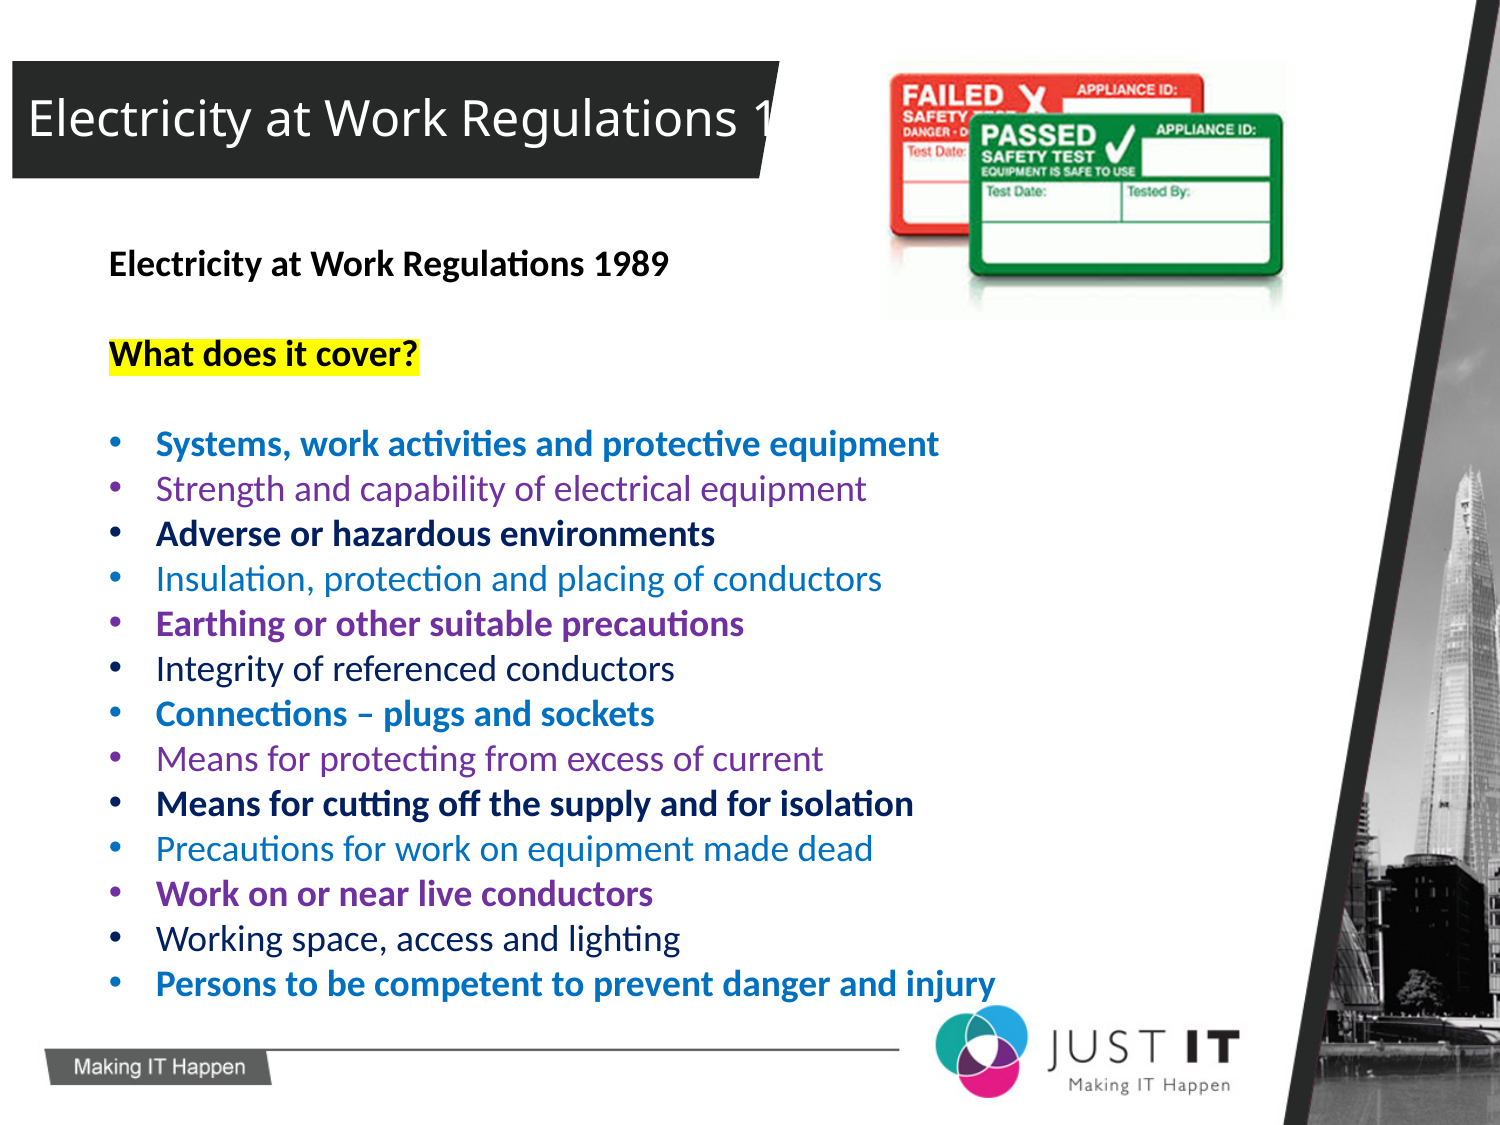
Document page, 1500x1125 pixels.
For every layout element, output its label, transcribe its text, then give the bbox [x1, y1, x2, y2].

picture [0, 0, 1500, 1125]
title Electricity at Work Regulations 1989 [12, 61, 886, 179]
text_box Electricity at Work Regulations 1989 What does it cover? Systems, work activities and protective equipment Strength and capability of electrical equipment Adverse or hazardous environments Insulation, protection and placing of conductors Earthing or other suitable precautions Integrity of referenced conductors Connections – plugs and sockets Means for protecting from excess of current Means for cutting off the supply and for isolation Precautions for work on equipment made dead Work on or near live conductors Working space, access and lighting Persons to be competent to prevent danger and injury [94, 231, 1354, 1102]
